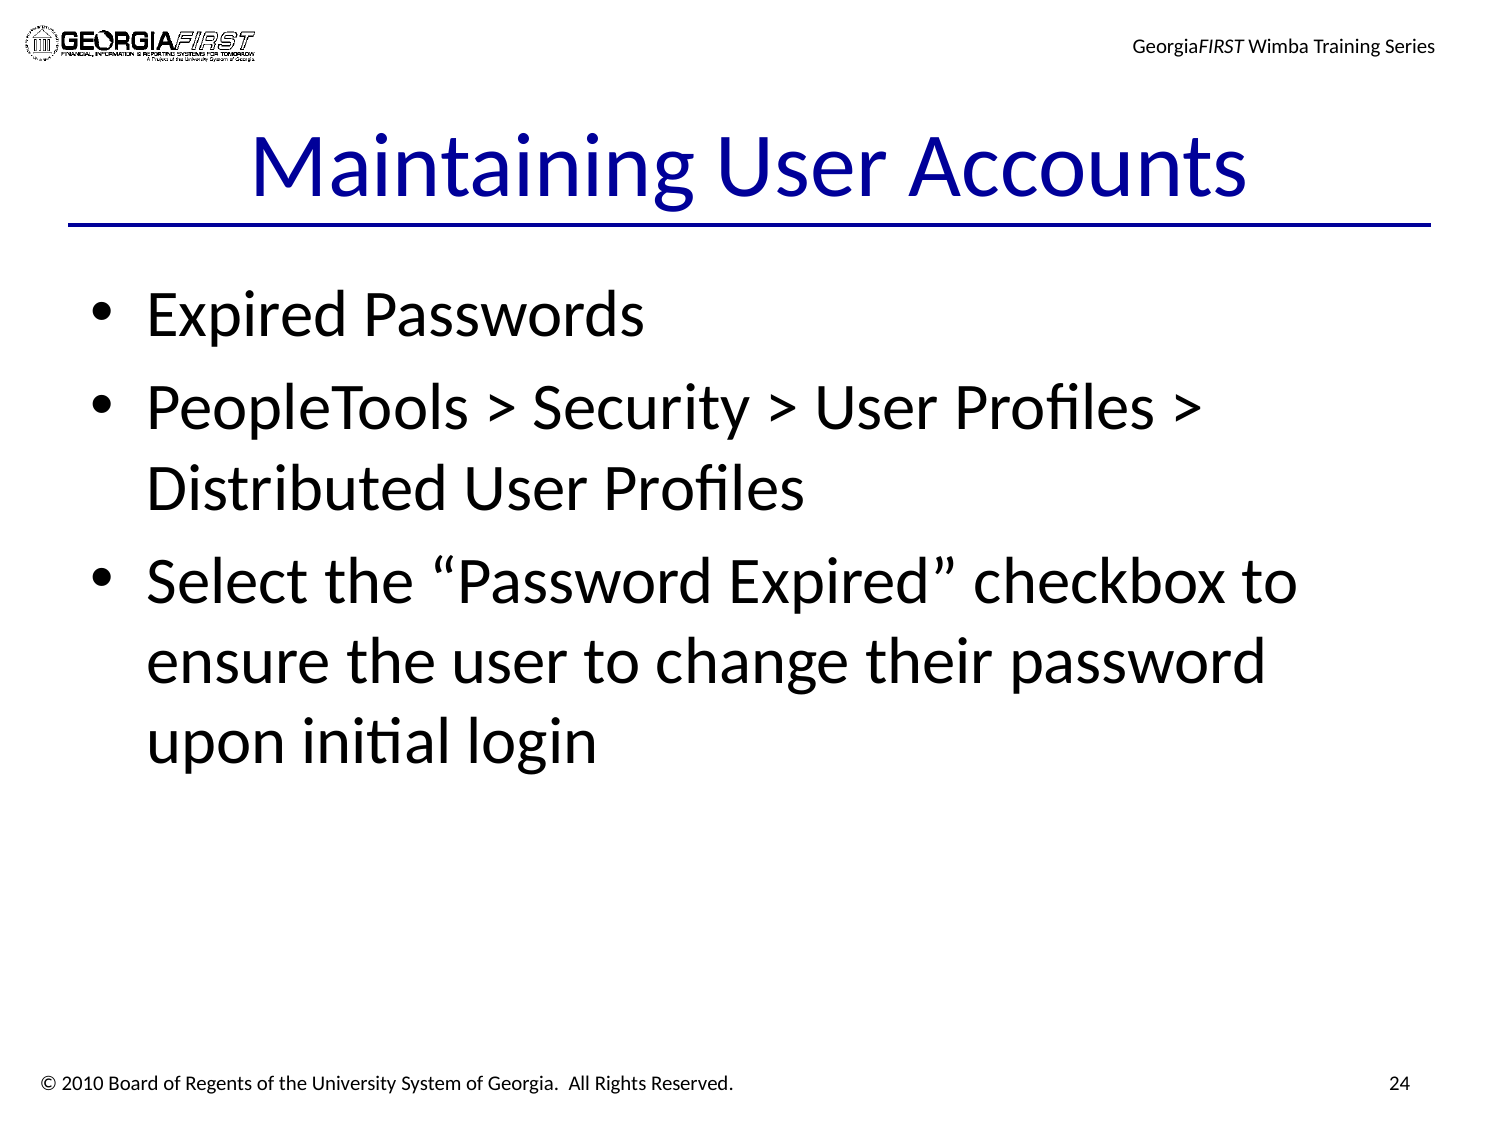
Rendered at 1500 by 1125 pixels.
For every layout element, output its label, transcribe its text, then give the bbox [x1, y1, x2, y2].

picture [24, 24, 255, 63]
title Maintaining User Accounts [75, 87, 1425, 233]
list Expired Passwords PeopleTools > Security > User Profiles > Distributed User Profiles Select the “Password Expired” checkbox to ensure the user to change their password upon initial login [75, 262, 1425, 1005]
